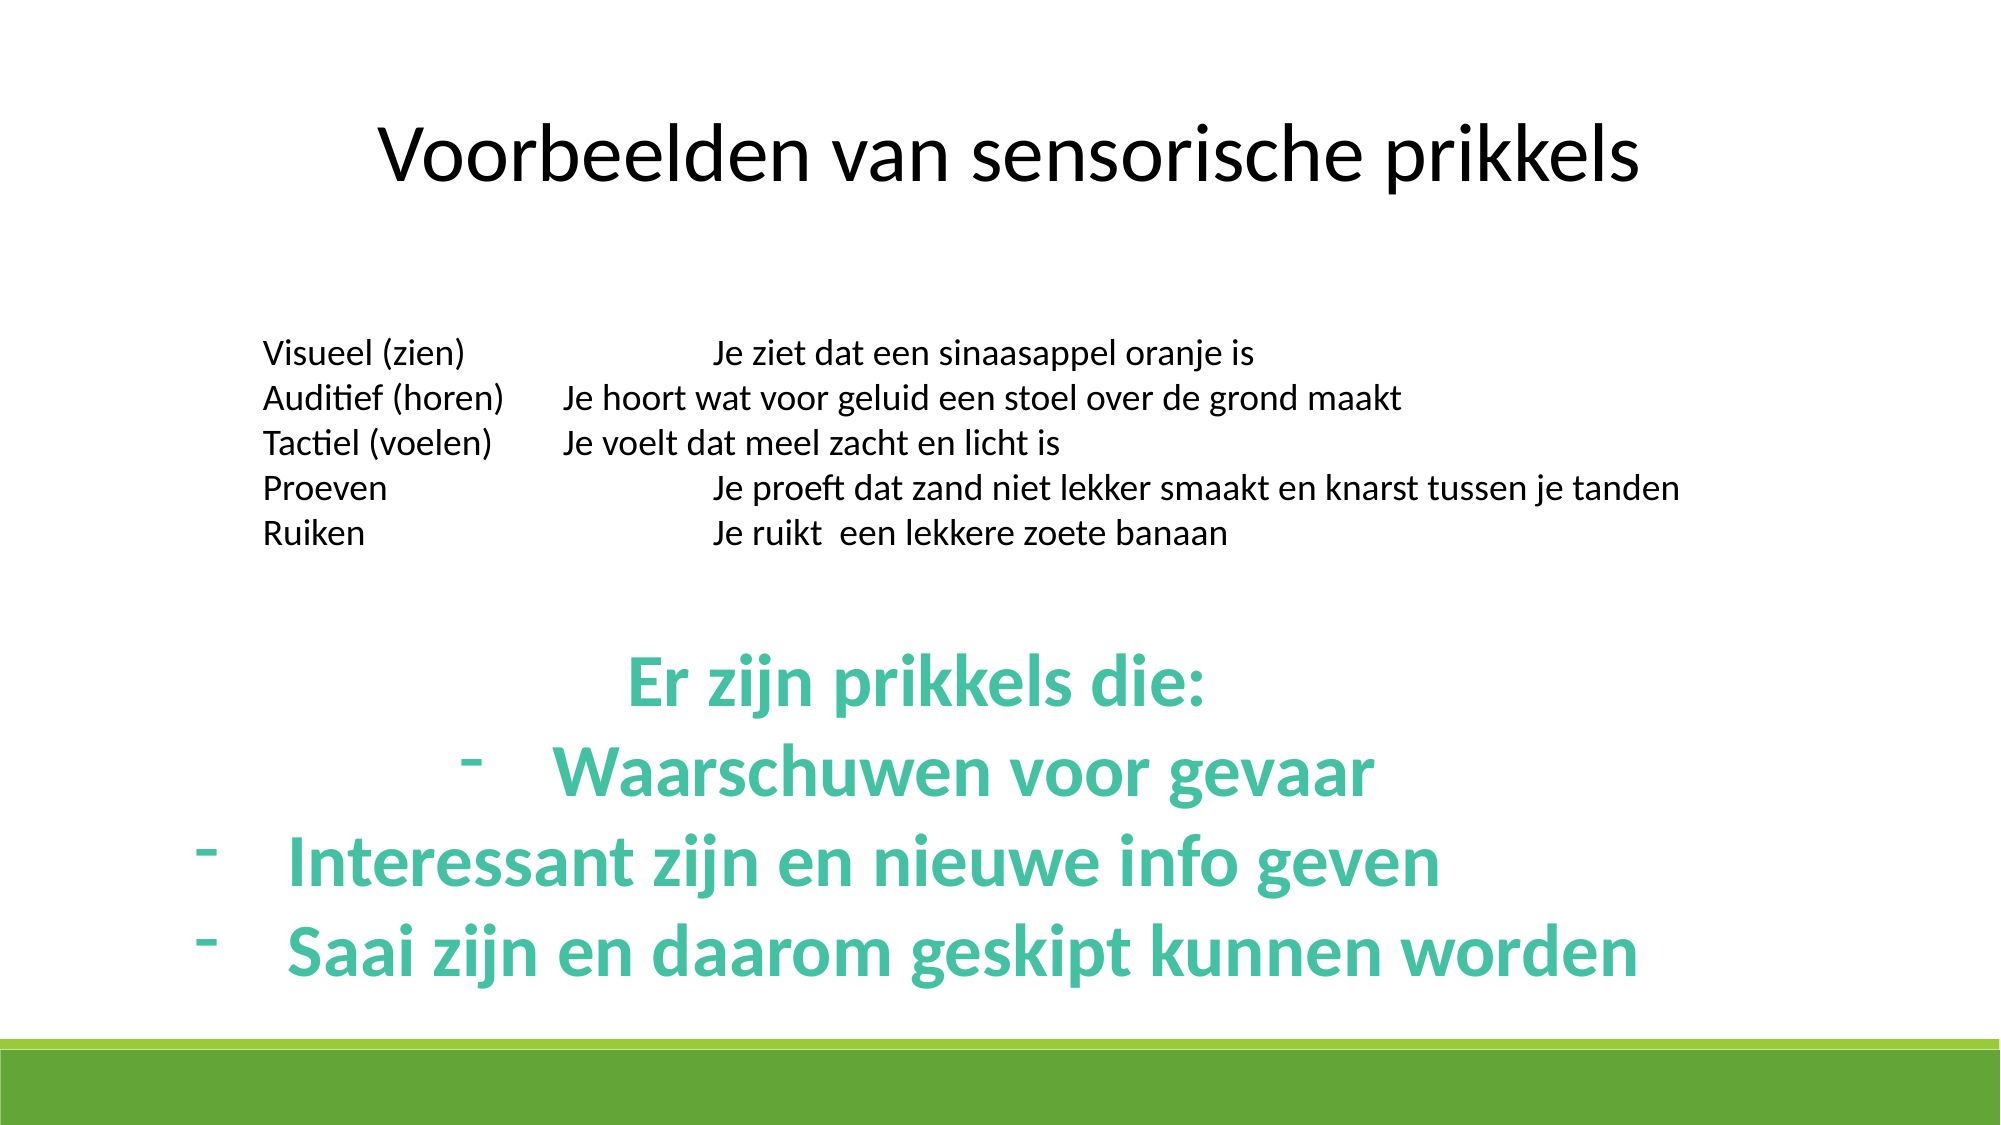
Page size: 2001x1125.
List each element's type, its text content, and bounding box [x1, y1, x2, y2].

text_box Visueel (zien) Je ziet dat een sinaasappel oranje is Auditief (horen) Je hoort wat voor geluid een stoel over de grond maakt Tactiel (voelen) Je voelt dat meel zacht en licht is Proeven Je proeft dat zand niet lekker smaakt en knarst tussen je tanden Ruiken Je ruikt een lekkere zoete banaan [248, 320, 1697, 560]
text_box Er zijn prikkels die: Waarschuwen voor gevaar Interessant zijn en nieuwe info geven Saai zijn en daarom geskipt kunnen worden [179, 624, 1657, 1090]
text_box Voorbeelden van sensorische prikkels [362, 90, 1658, 206]
